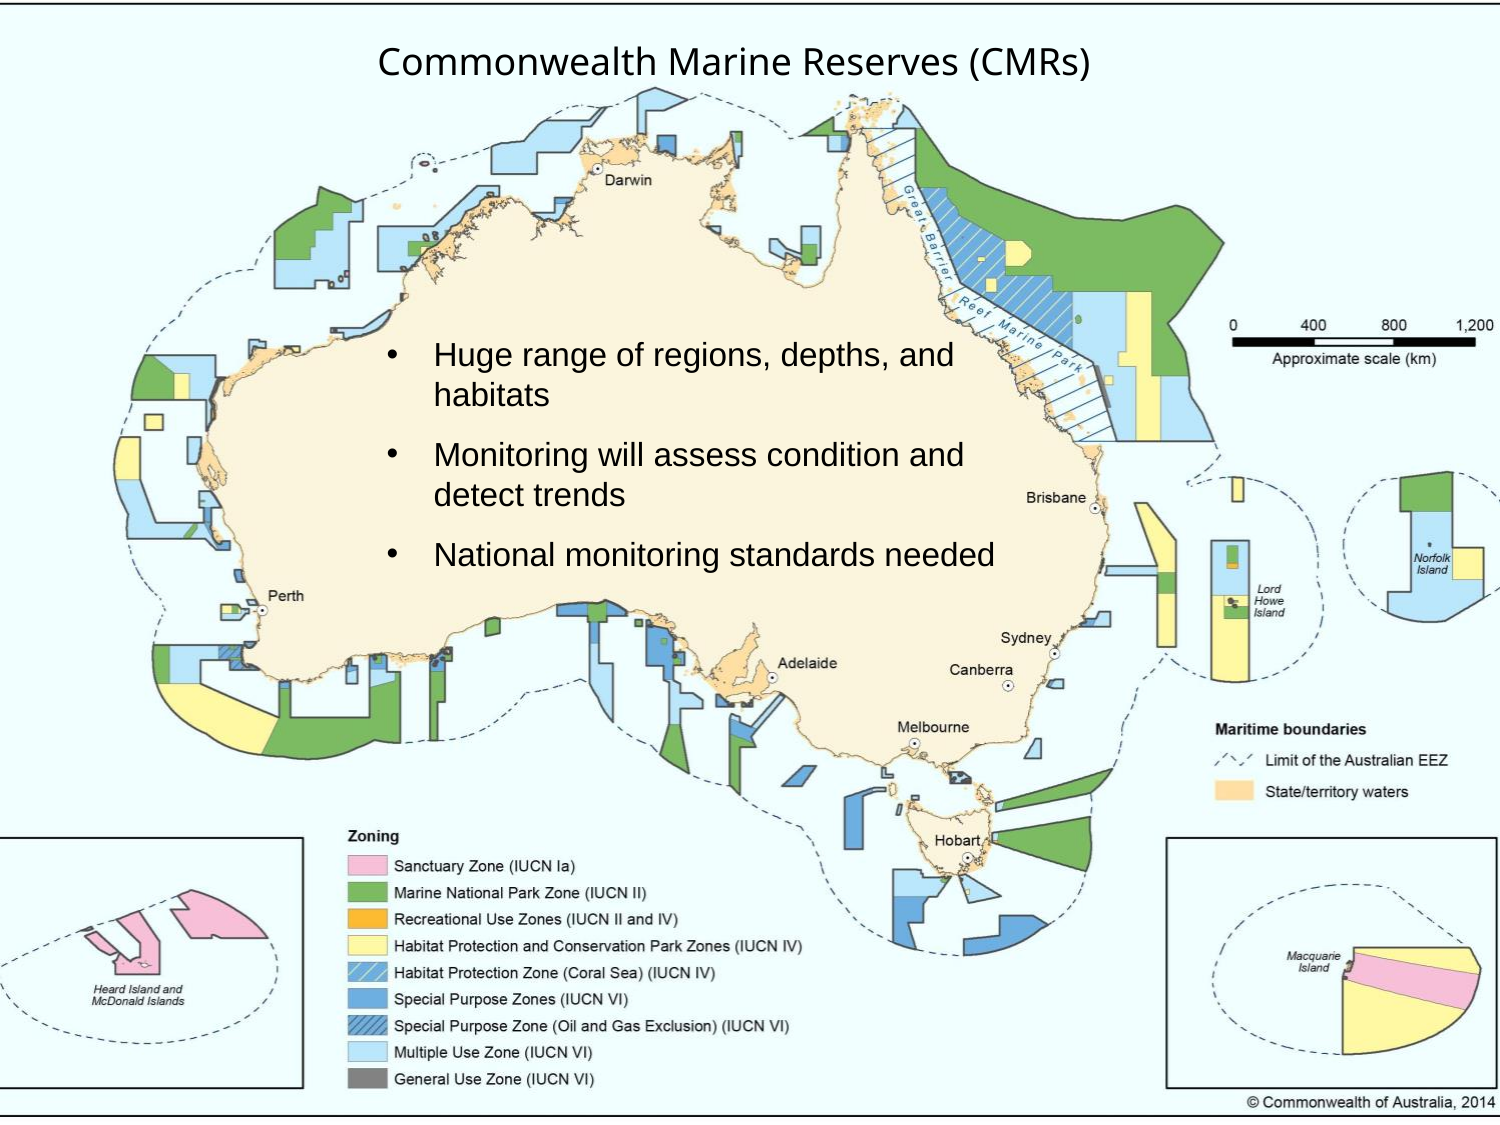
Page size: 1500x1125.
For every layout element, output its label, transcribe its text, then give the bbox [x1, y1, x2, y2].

picture [0, 0, 1500, 1125]
text_box Huge range of regions, depths, and habitats Monitoring will assess condition and detect trends National monitoring standards needed [371, 326, 1032, 581]
text_box Commonwealth Marine Reserves (CMRs) [362, 30, 1106, 91]
